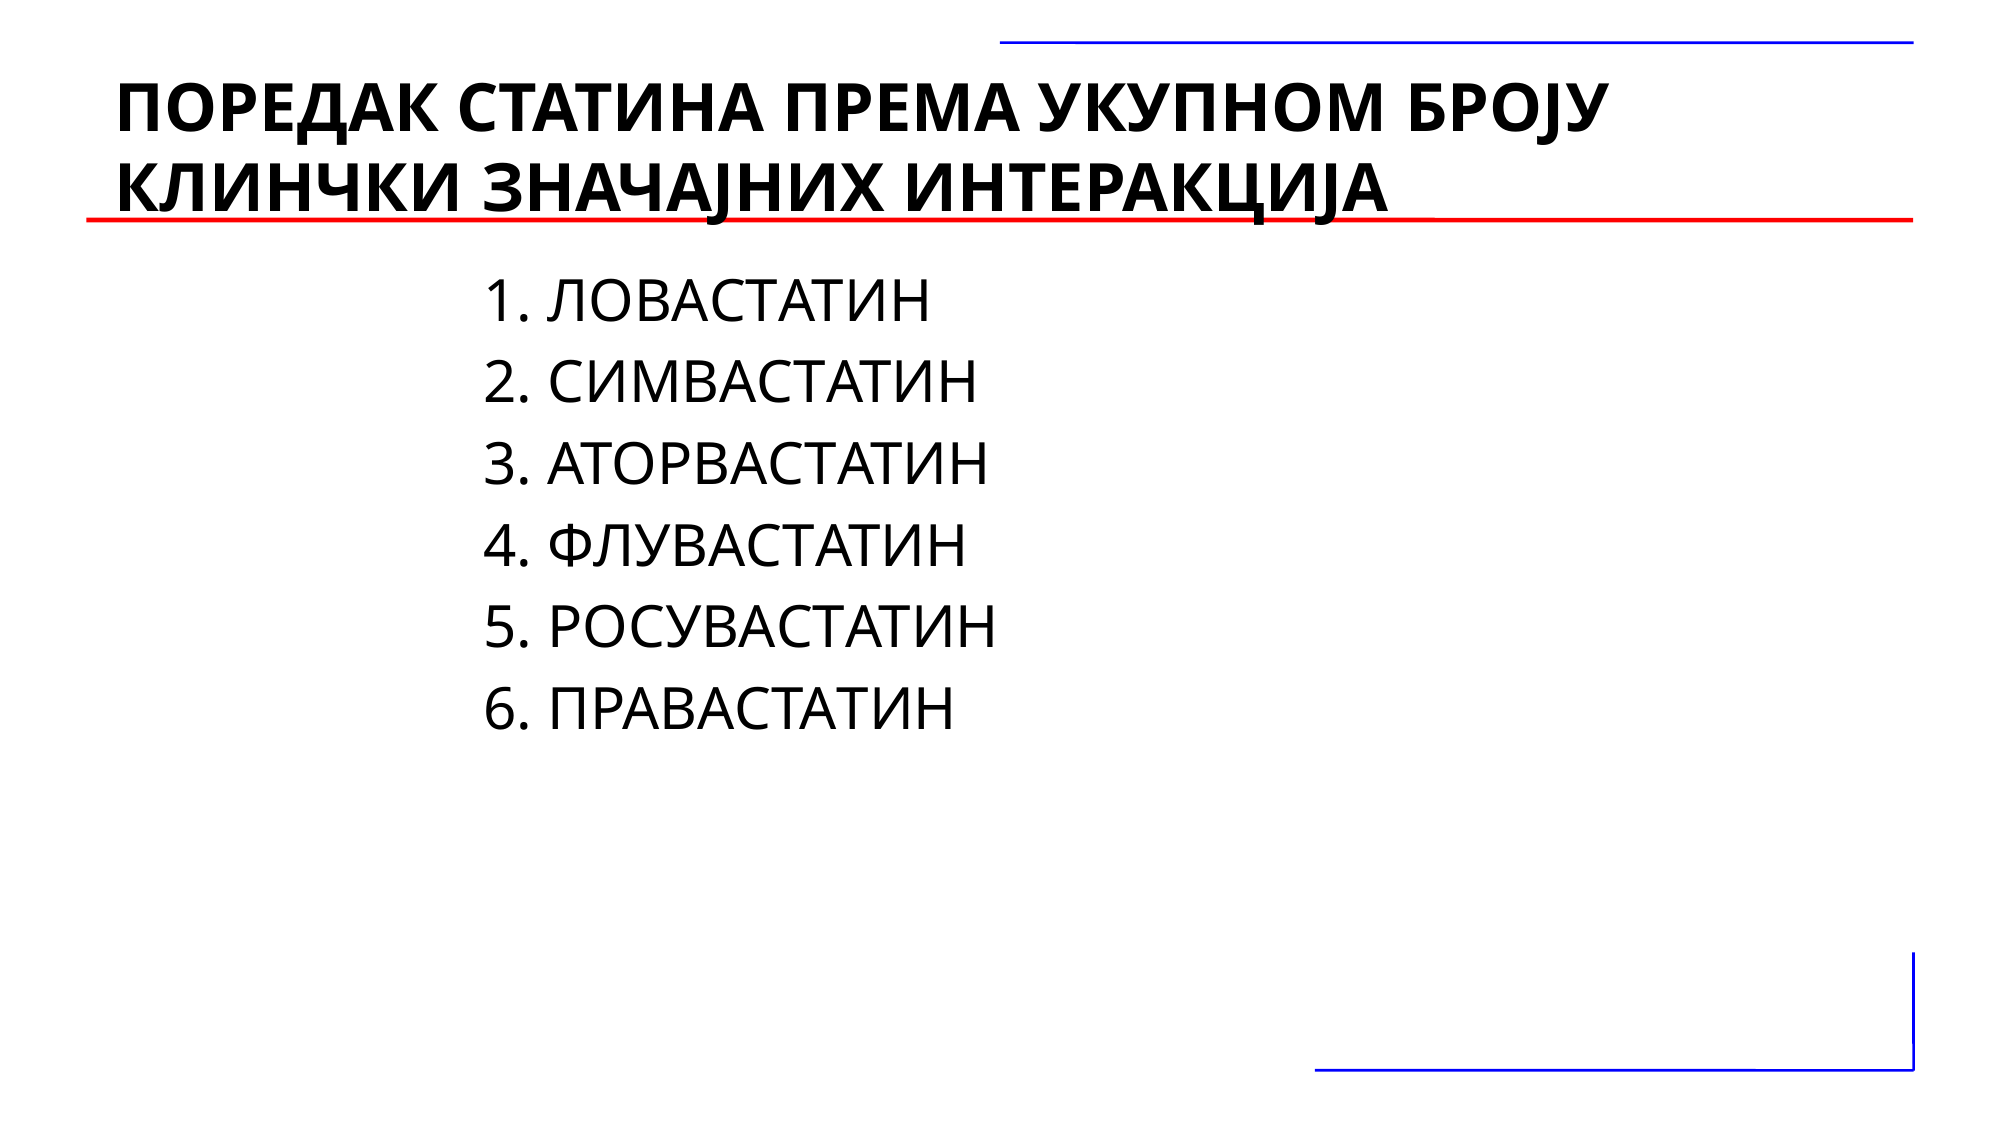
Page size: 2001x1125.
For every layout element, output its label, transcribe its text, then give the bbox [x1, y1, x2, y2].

title ПОРЕДАК СТАТИНА ПРЕМА УКУПНОМ БРОЈУ КЛИНЧКИ ЗНАЧАЈНИХ ИНТЕРАКЦИЈА [99, 20, 1898, 233]
list 1. ЛОВАСТATИН 2. СИМВАСТATИН 3. АТОРВАСТATИН 4. ФЛУВАСТATИН 5. РОСУВАСТATИН 6. ПРАВAСТАTИН [468, 255, 1131, 998]
